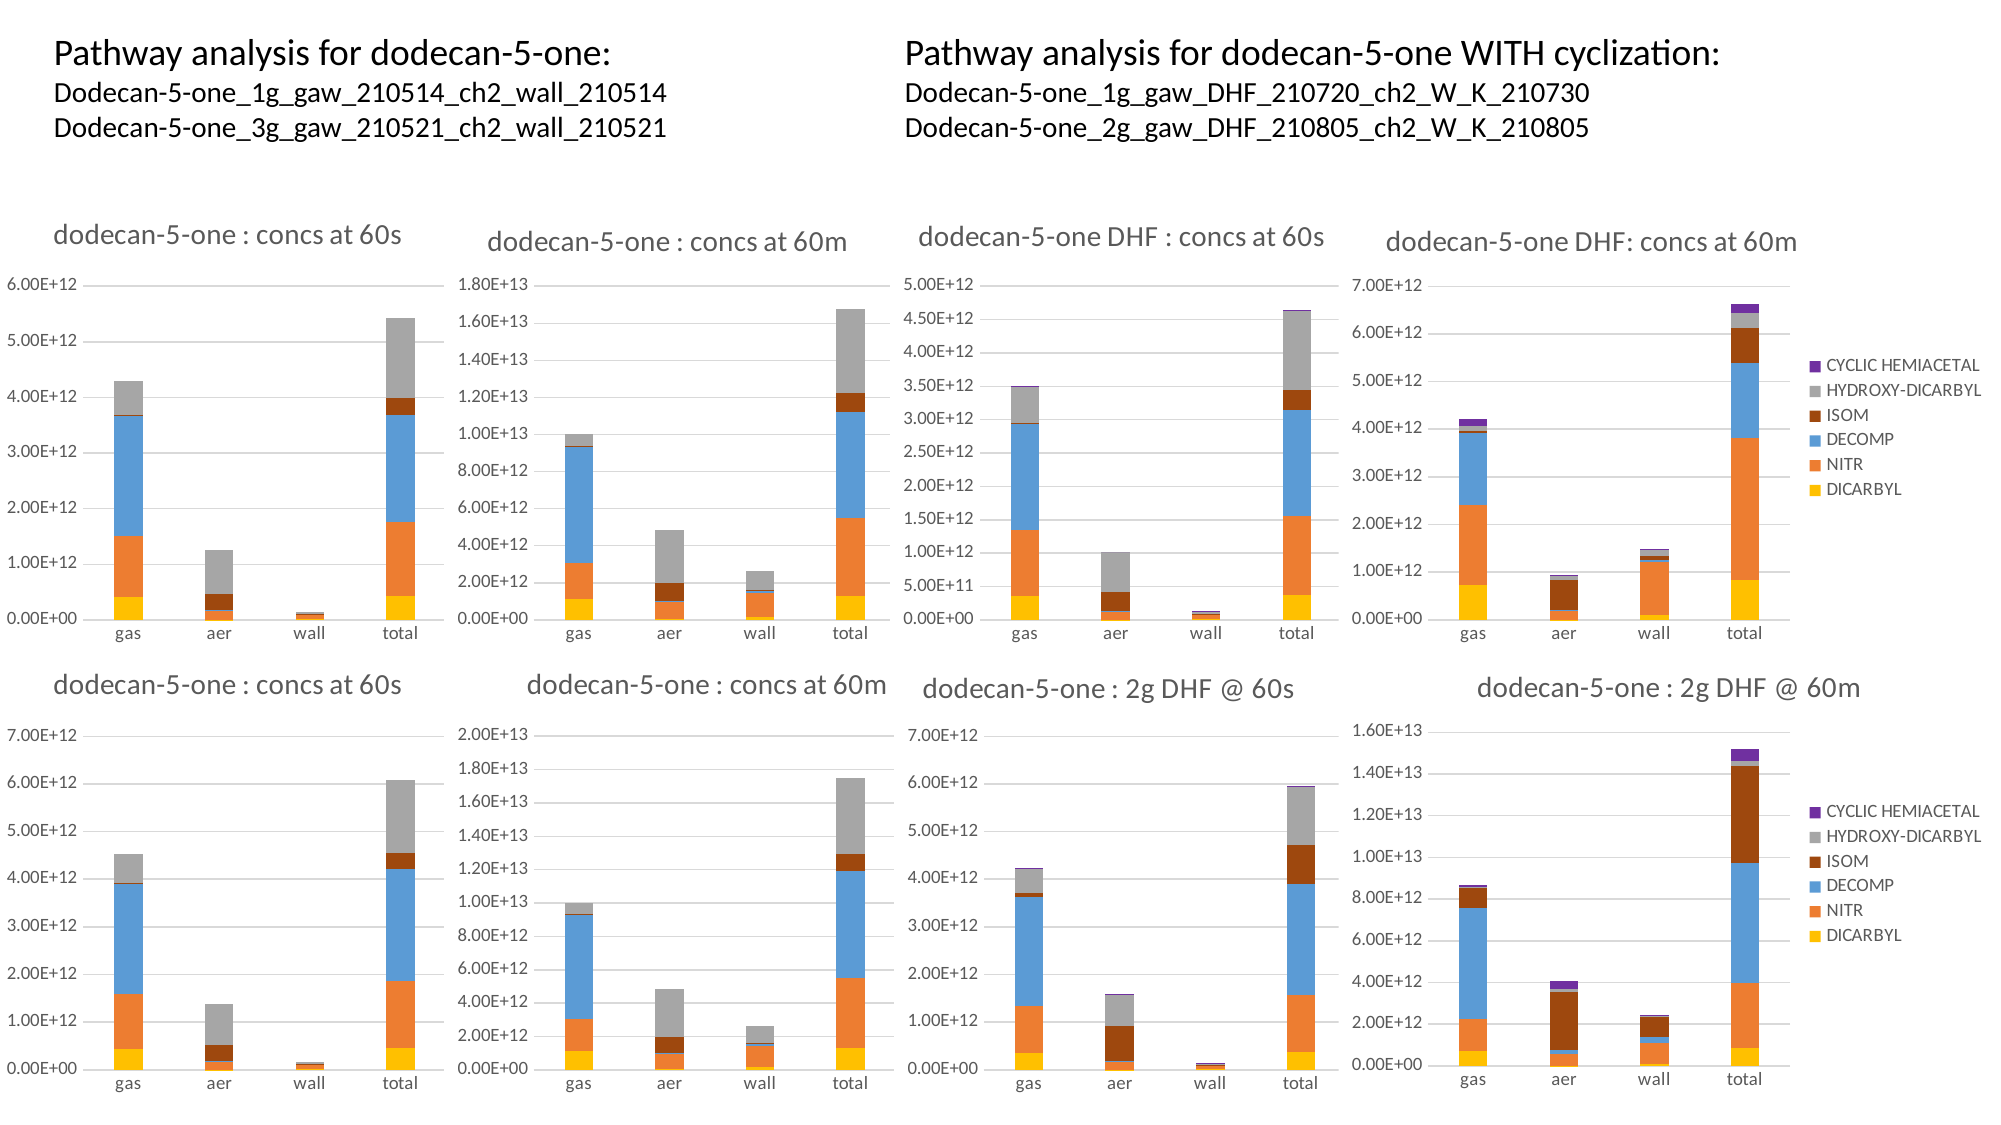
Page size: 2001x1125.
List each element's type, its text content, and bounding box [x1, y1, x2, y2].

chart [0, 203, 2000, 1104]
text_box Pathway analysis for dodecan-5-one WITH cyclization: Dodecan-5-one_1g_gaw_DHF_210720_ch2_W_K_210730 Dodecan-5-one_2g_gaw_DHF_210805_ch2_W_K_210805 [890, 20, 1962, 151]
text_box Pathway analysis for dodecan-5-one: Dodecan-5-one_1g_gaw_210514_ch2_wall_210514 Dodecan-5-one_3g_gaw_210521_ch2_wall_210521 [39, 20, 890, 151]
